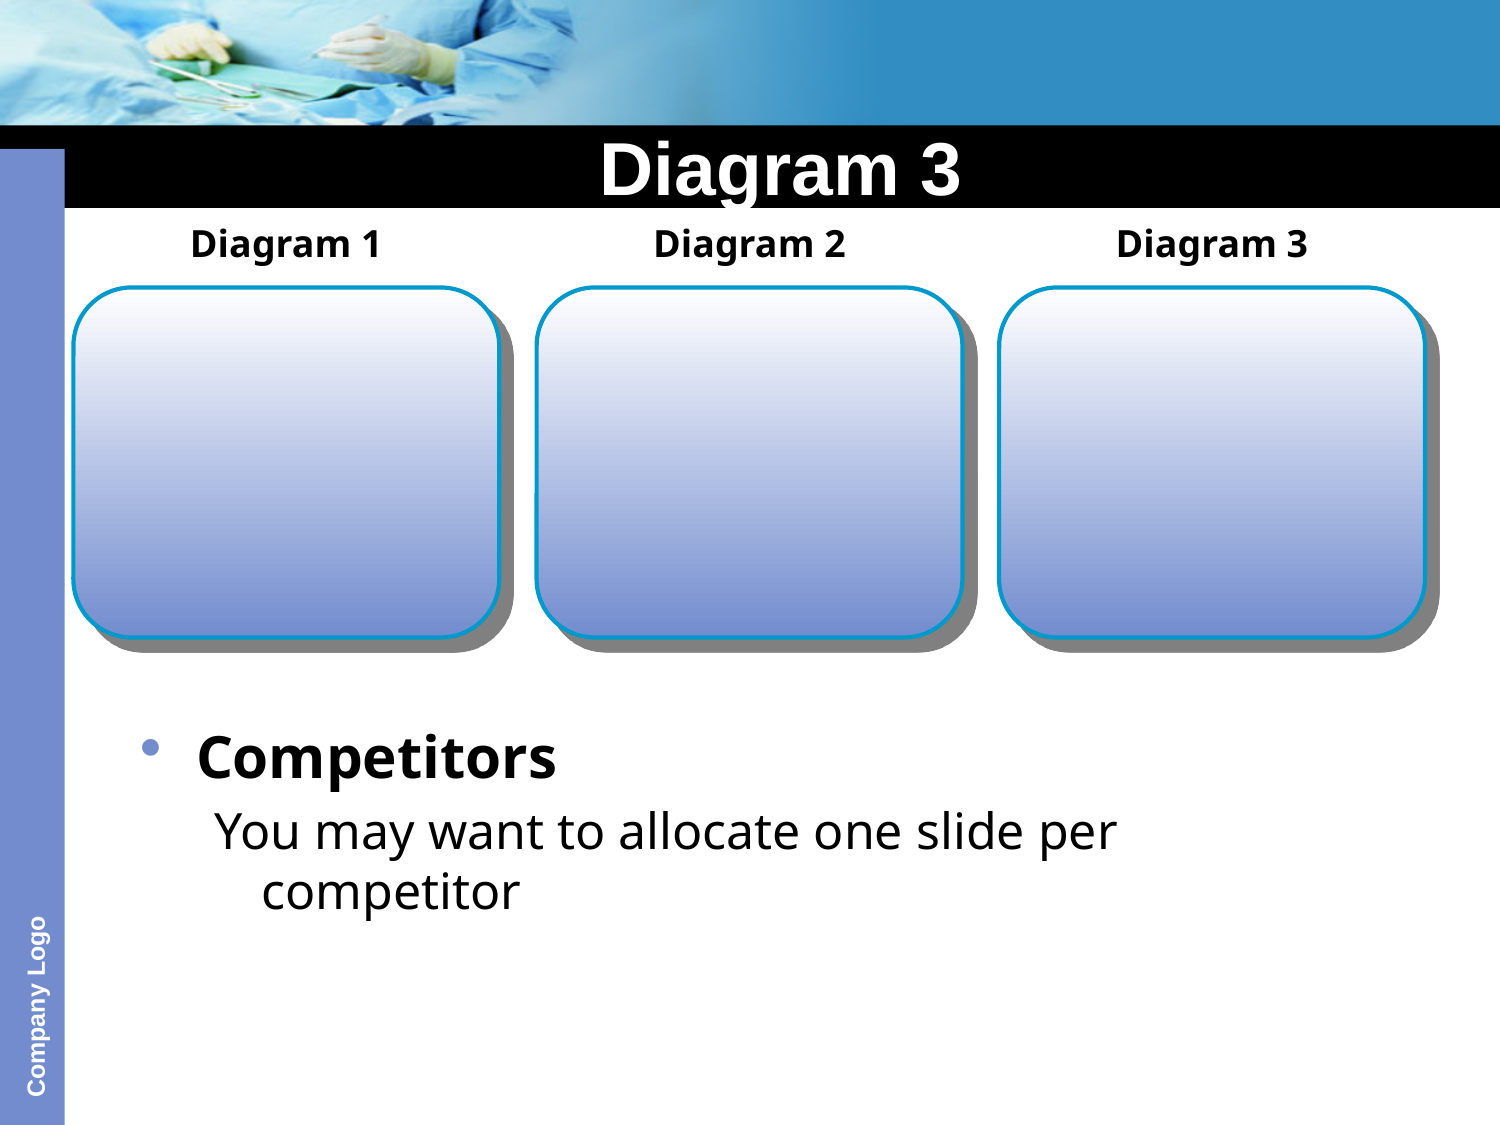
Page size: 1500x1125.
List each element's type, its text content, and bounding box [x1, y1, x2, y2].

text_box [999, 287, 1425, 638]
text_box [73, 287, 500, 638]
text_box [536, 287, 963, 638]
text_box Diagram 3 [999, 212, 1425, 273]
title Diagram 3 [62, 124, 1500, 206]
text_box Diagram 1 [73, 212, 500, 273]
picture [0, 0, 1500, 125]
text_box Diagram 2 [536, 212, 963, 273]
text_box Competitors You may want to allocate one slide per competitor [124, 712, 1388, 1025]
